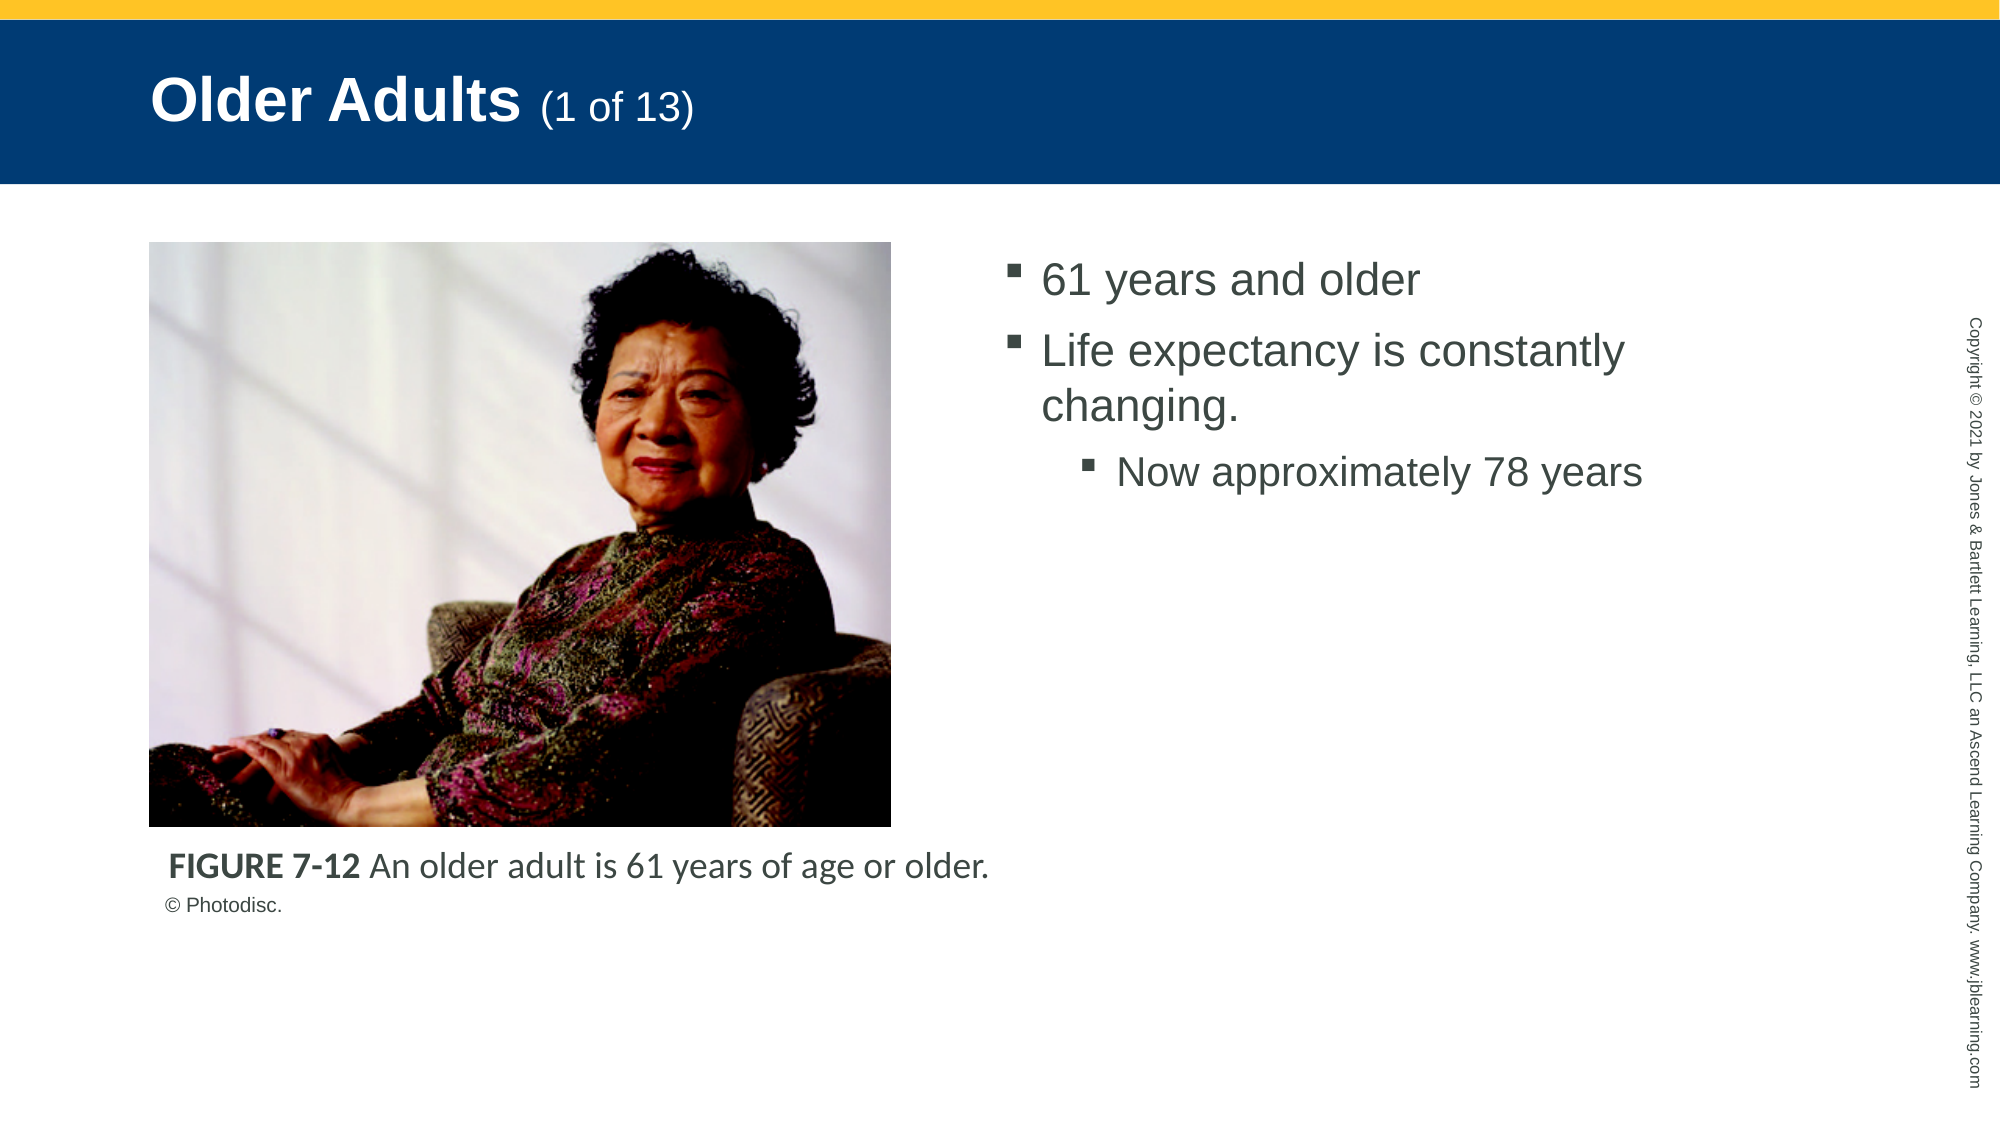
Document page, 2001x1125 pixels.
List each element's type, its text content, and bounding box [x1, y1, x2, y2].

text_box © Photodisc. [150, 884, 298, 925]
list 61 years and older Life expectancy is constantly changing. Now approximately 78 years [988, 242, 1850, 1030]
picture [149, 242, 891, 827]
text_box FIGURE 7-12 An older adult is 61 years of age or older. [154, 833, 1006, 893]
title Older Adults (1 of 13) [0, 19, 2000, 185]
